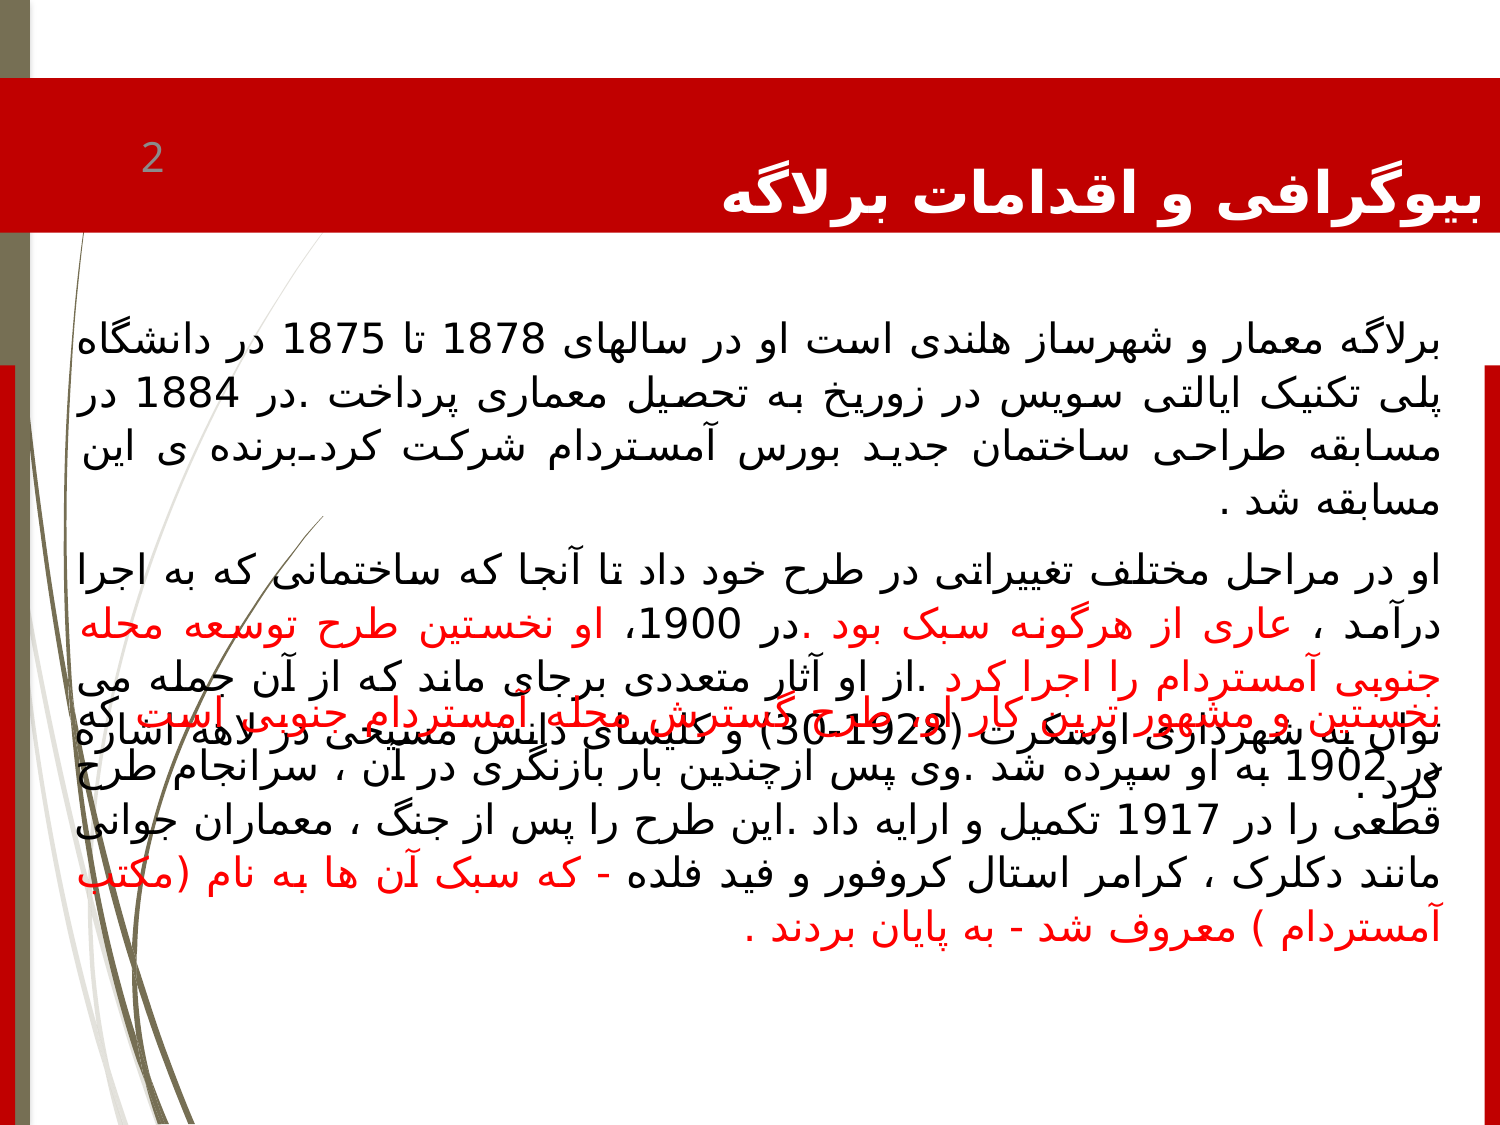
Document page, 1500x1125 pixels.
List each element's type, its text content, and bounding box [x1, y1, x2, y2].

text_box نخستین و مشهور ترین کار او، طرح گسترش محله آمستردام جنوبی است که در 1902 به او سپرده شد .وی پس ازچندین بار بازنگری در آن ، سرانجام طرح قطعی را در 1917 تکمیل و ارایه داد .این طرح را پس از جنگ ، معماران جوانی مانند دکلرک ، کرامر استال کروفور و فید فلده - که سبک آن ها به نام (مکتب آمستردام ) معروف شد - به پایان بردند . [59, 674, 1458, 957]
text_box بیوگرافی و اقدامات برلاگه [0, 78, 1500, 233]
text_box برلاگه معمار و شهرساز هلندی است او در سالهای 1878 تا 1875 در دانشگاه پلی تکنیک ایالتی سویس در زوریخ به تحصیل معماری پرداخت .در 1884 در مسابقه طراحی ساختمان جدید بورس آمستردام شرکت کرد.برنده ی این مسابقه شد . او در مراحل مختلف تغییراتی در طرح خود داد تا آنجا که ساختمانی که به اجرا درآمد ، عاری از هرگونه سبک بود .در 1900، او نخستین طرح توسعه محله جنوبی آمستردام را اجرا کرد .از او آثار متعددی برجای ماند که از آن جمله می توان به شهرداری اوسکرت (1928-30) و کلیسای دانش مسیحی در لاهه اشاره کرد . [59, 301, 1458, 674]
text_box [1484, 365, 1500, 1125]
slide_number 2 [83, 129, 180, 190]
text_box [0, 365, 16, 1125]
